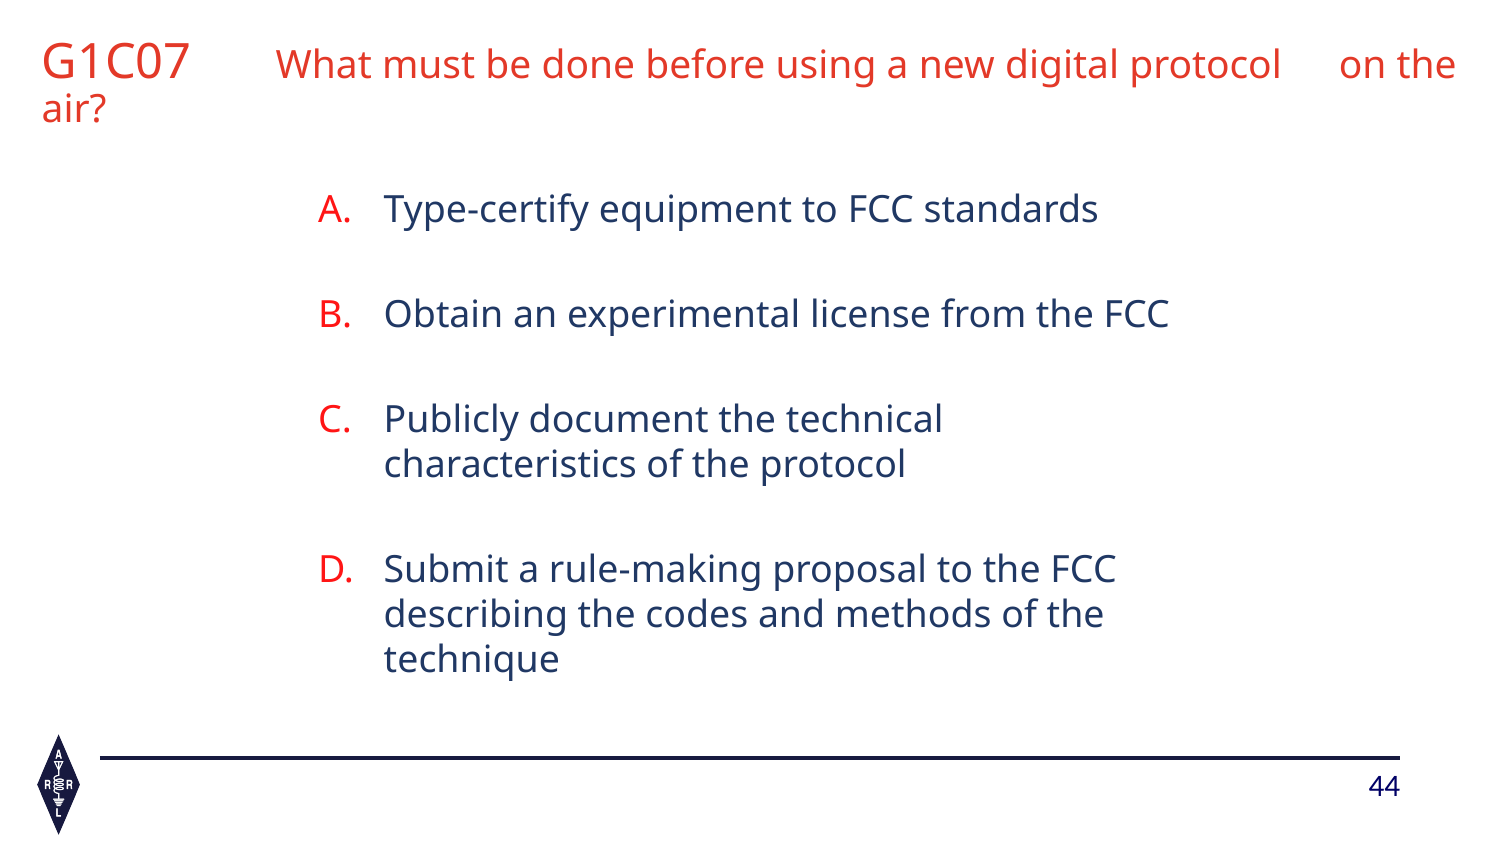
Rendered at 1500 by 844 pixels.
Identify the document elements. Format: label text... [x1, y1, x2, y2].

slide_number 44 [1302, 761, 1400, 807]
picture [37, 734, 80, 835]
list [76, 192, 1425, 827]
title G1C07 What must be done before using a new digital protocol on the air? [41, 30, 1460, 138]
text_box Type-certify equipment to FCC standards Obtain an experimental license from the FCC Publicly document the technical characteristics of the protocol Submit a rule-making proposal to the FCC describing the codes and methods of the technique [306, 179, 1194, 802]
